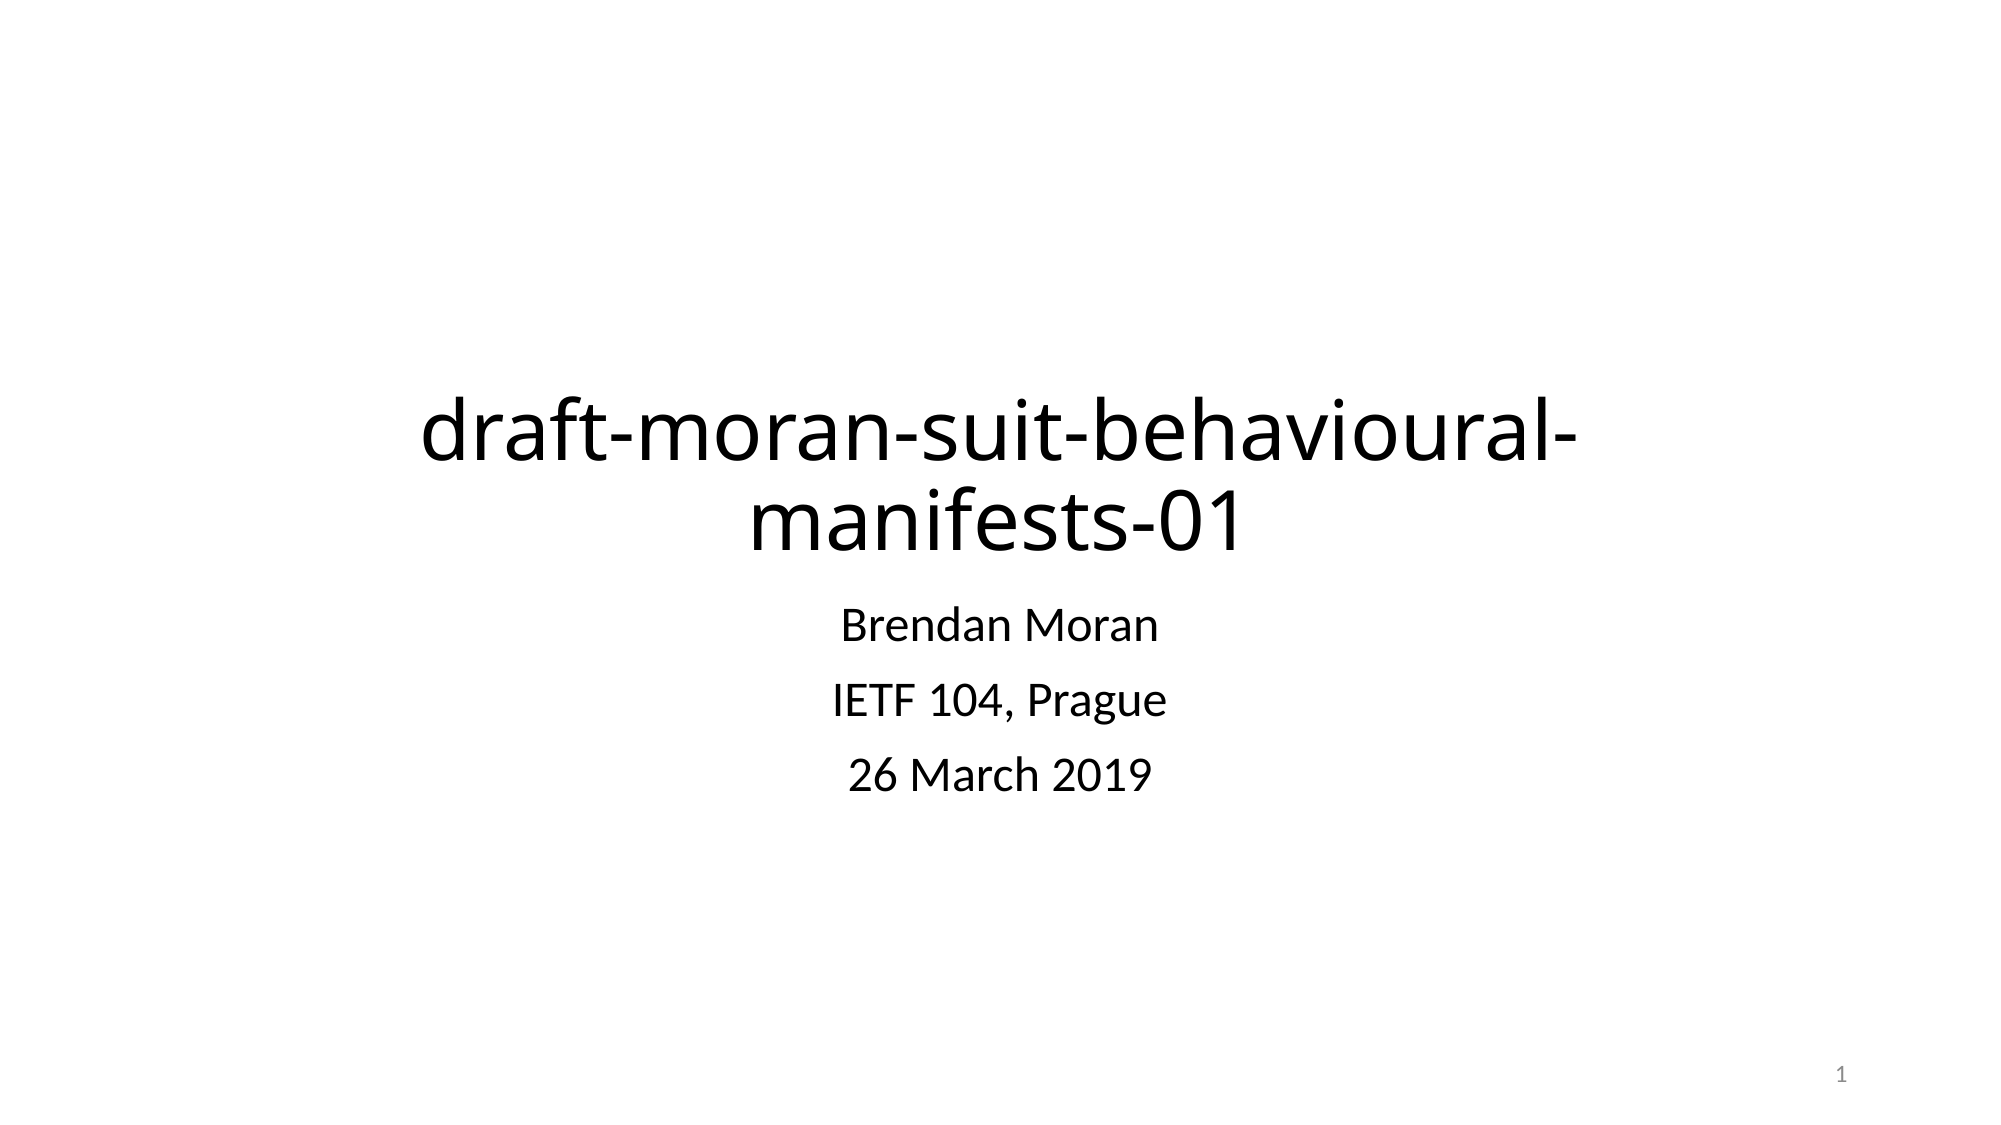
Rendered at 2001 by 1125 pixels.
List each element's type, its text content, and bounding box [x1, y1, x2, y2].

title draft-moran-suit-behavioural-manifests-01 [249, 184, 1750, 576]
slide_number 0 [1412, 1042, 1863, 1103]
subtitle Brendan Moran IETF 104, Prague 26 March 2019 [249, 590, 1750, 863]
